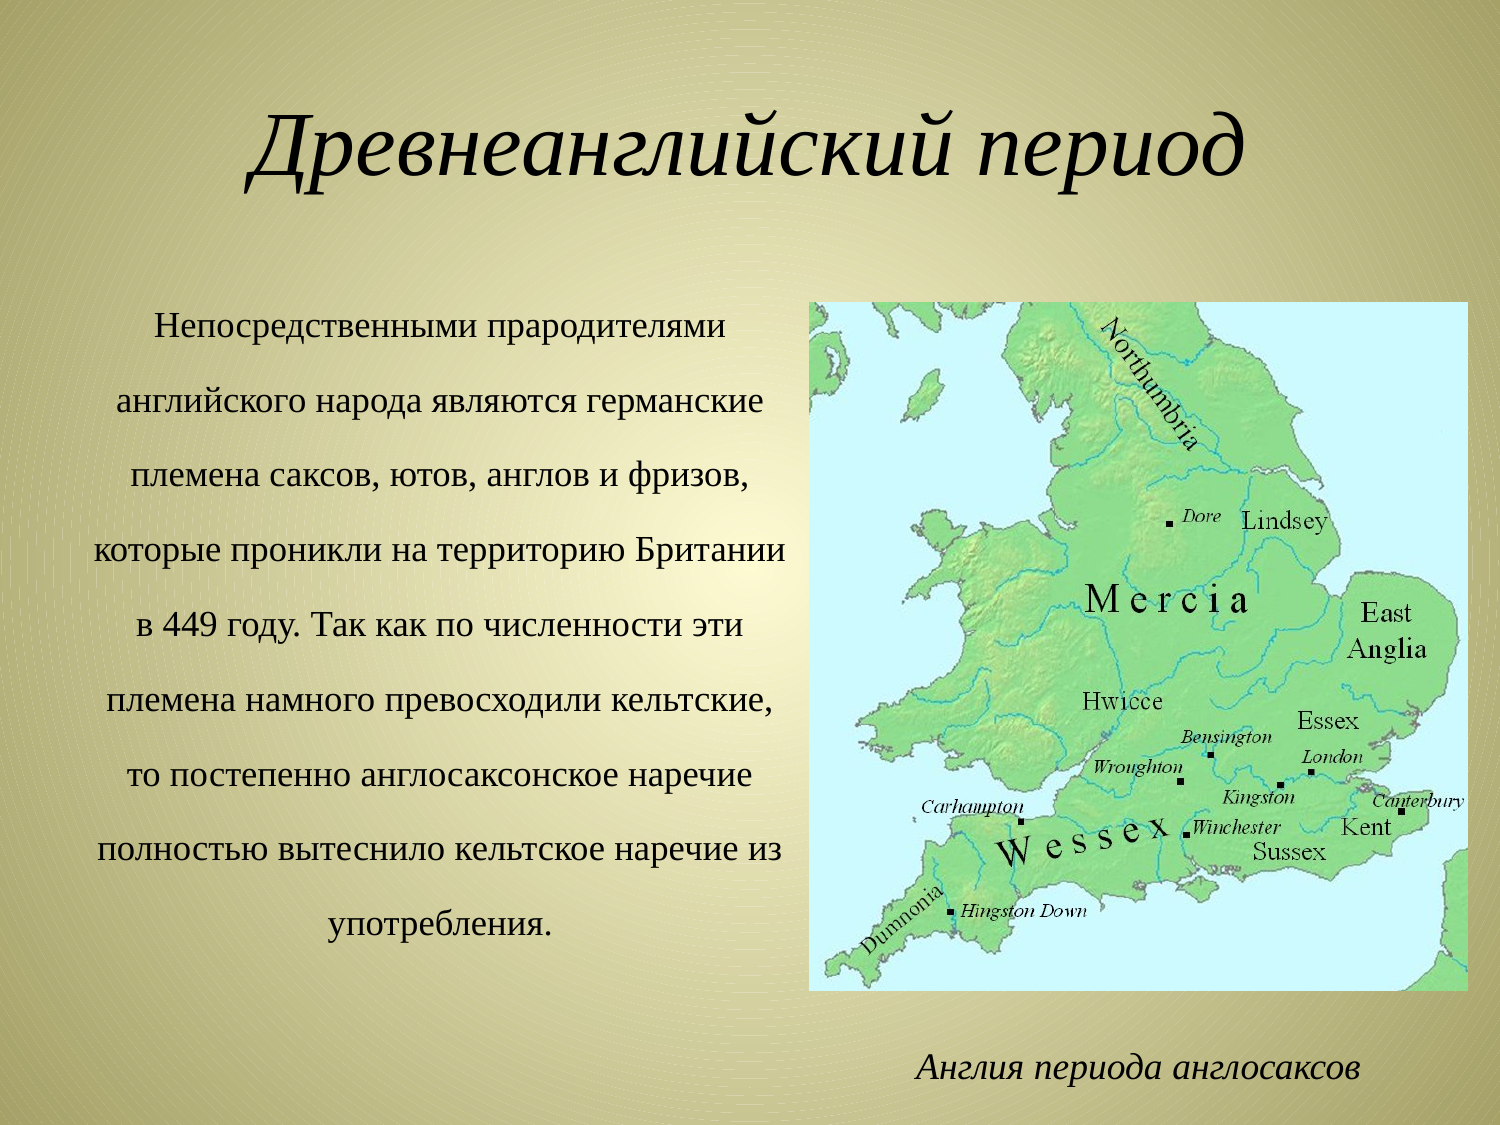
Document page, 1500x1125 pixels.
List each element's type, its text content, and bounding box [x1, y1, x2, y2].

picture [808, 302, 1469, 991]
text_box Англия периода англосаксов [809, 1034, 1468, 1095]
list Непосредственными прародителями английского народа являются германские племена саксов, ютов, англов и фризов, которые проникли на территорию Британии в 449 году. Так как по численности эти племена намного превосходили кельтские, то постепенно англосаксонское наречие полностью вытеснило кельтское наречие из употребления. [75, 262, 806, 1035]
title Древнеанглийский период [75, 45, 1425, 233]
